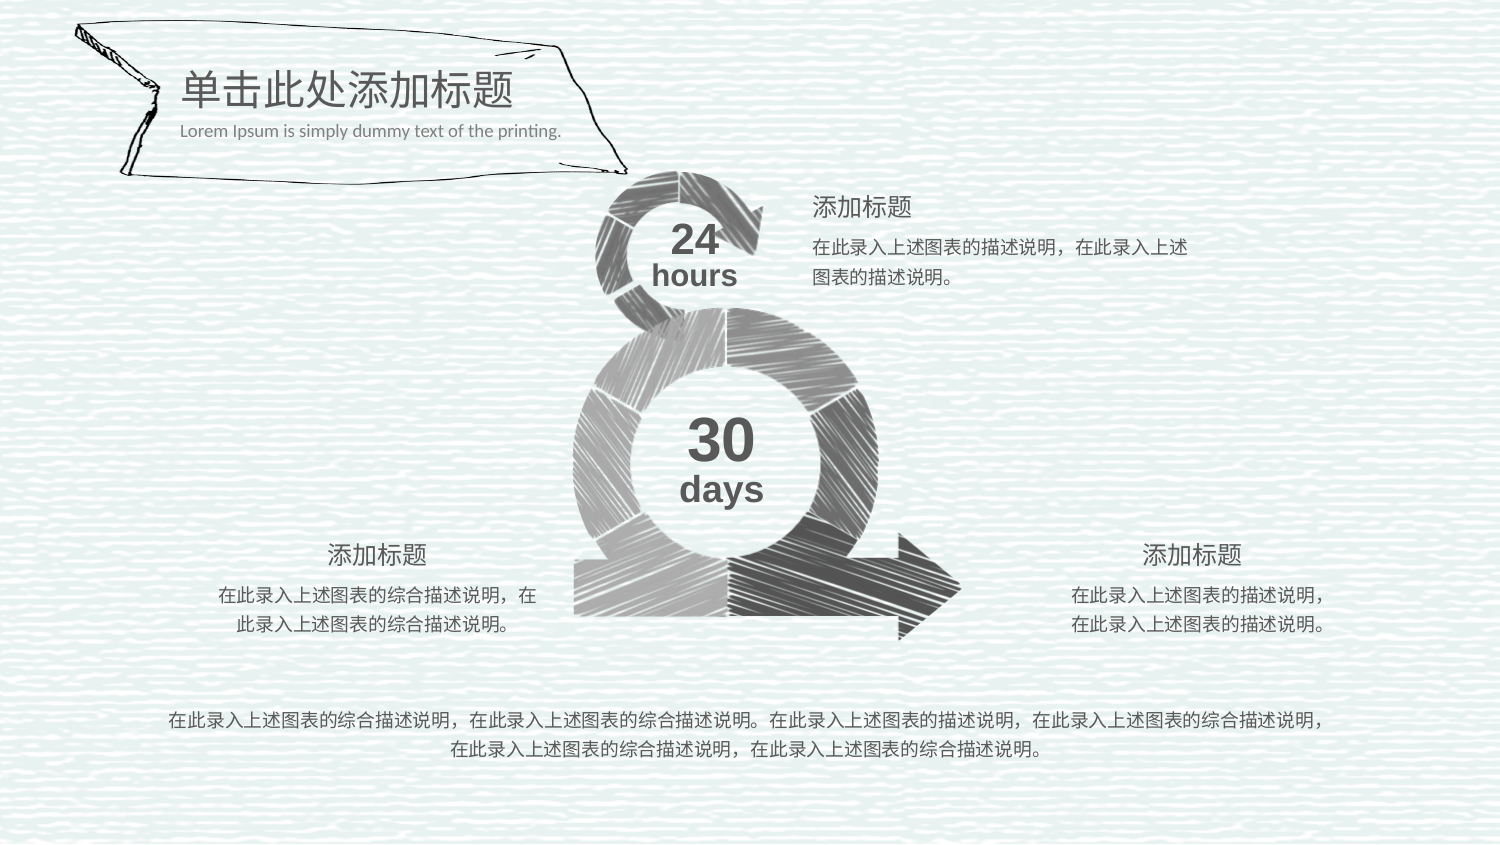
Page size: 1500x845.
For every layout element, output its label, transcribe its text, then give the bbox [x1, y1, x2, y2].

text_box 在此录入上述图表的综合描述说明，在此录入上述图表的综合描述说明。在此录入上述图表的描述说明，在此录入上述图表的综合描述说明，在此录入上述图表的综合描述说明，在此录入上述图表的综合描述说明。 [152, 696, 1348, 766]
text_box 在此录入上述图表的综合描述说明，在此录入上述图表的综合描述说明。 [206, 571, 549, 642]
picture [49, 0, 965, 641]
text_box 在此录入上述图表的描述说明，在此录入上述图表的描述说明。 [1050, 571, 1335, 642]
text_box 添加标题 [316, 533, 439, 571]
text_box 添加标题 [1131, 533, 1255, 571]
text_box 在此录入上述图表的描述说明，在此录入上述图表的描述说明。 [969, 223, 1199, 294]
